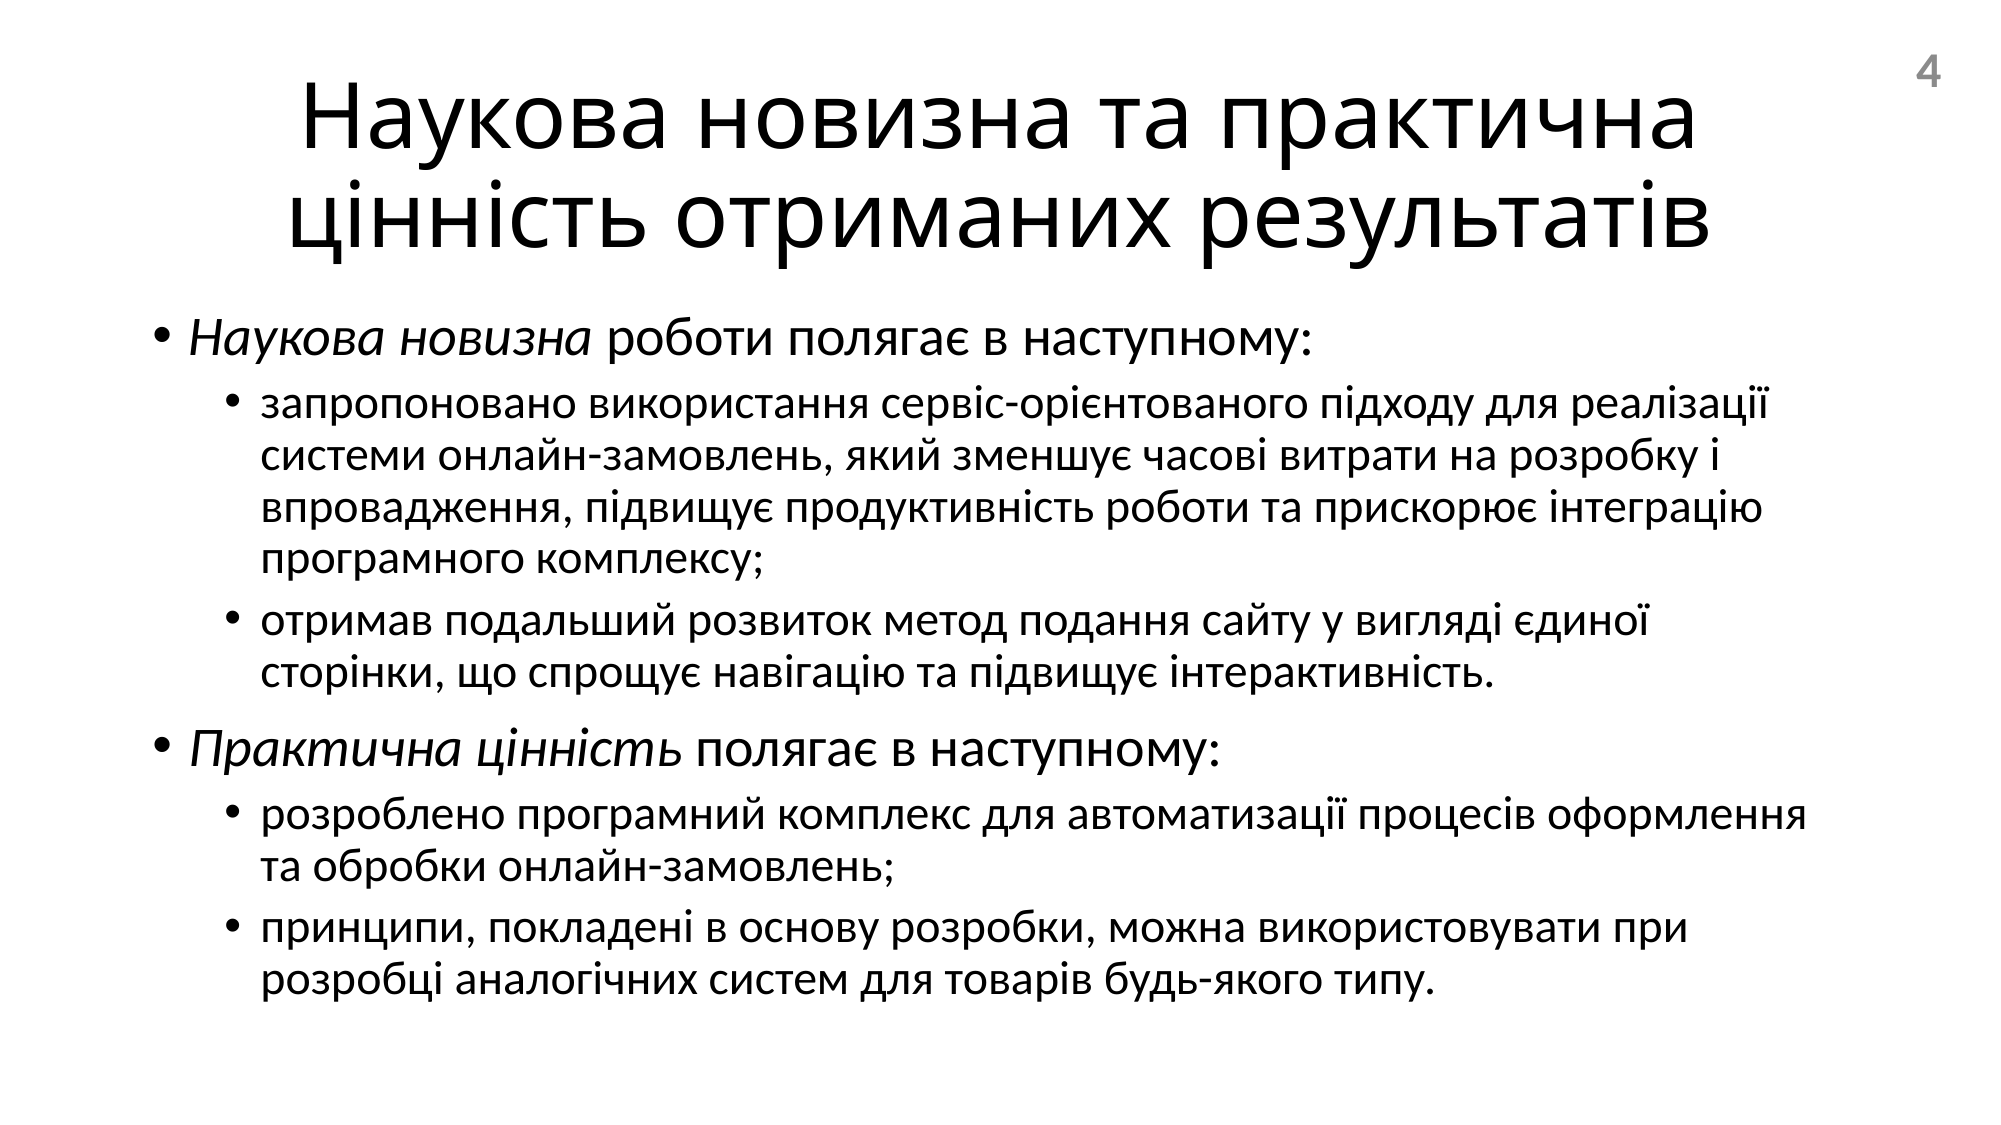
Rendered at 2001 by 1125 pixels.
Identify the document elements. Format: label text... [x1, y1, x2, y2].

list Наукова новизна роботи полягає в наступному: запропоновано використання сервіс-орієнтованого підходу для реалізації системи онлайн-замовлень, який зменшує часові витрати на розробку і впровадження, підвищує продуктивність роботи та прискорює інтеграцію програмного комплексу; отримав подальший розвиток метод подання сайту у вигляді єдиної сторінки, що спрощує навігацію та підвищує інтерактивність. Практична цінність полягає в наступному: розроблено програмний комплекс для автоматизації процесів оформлення та обробки онлайн-замовлень; принципи, покладені в основу розробки, можна використовувати при розробці аналогічних систем для товарів будь-якого типу. [137, 299, 1863, 1014]
title Наукова новизна та практична цінність отриманих результатів [137, 59, 1863, 278]
slide_number 4 [1506, 37, 1957, 98]
